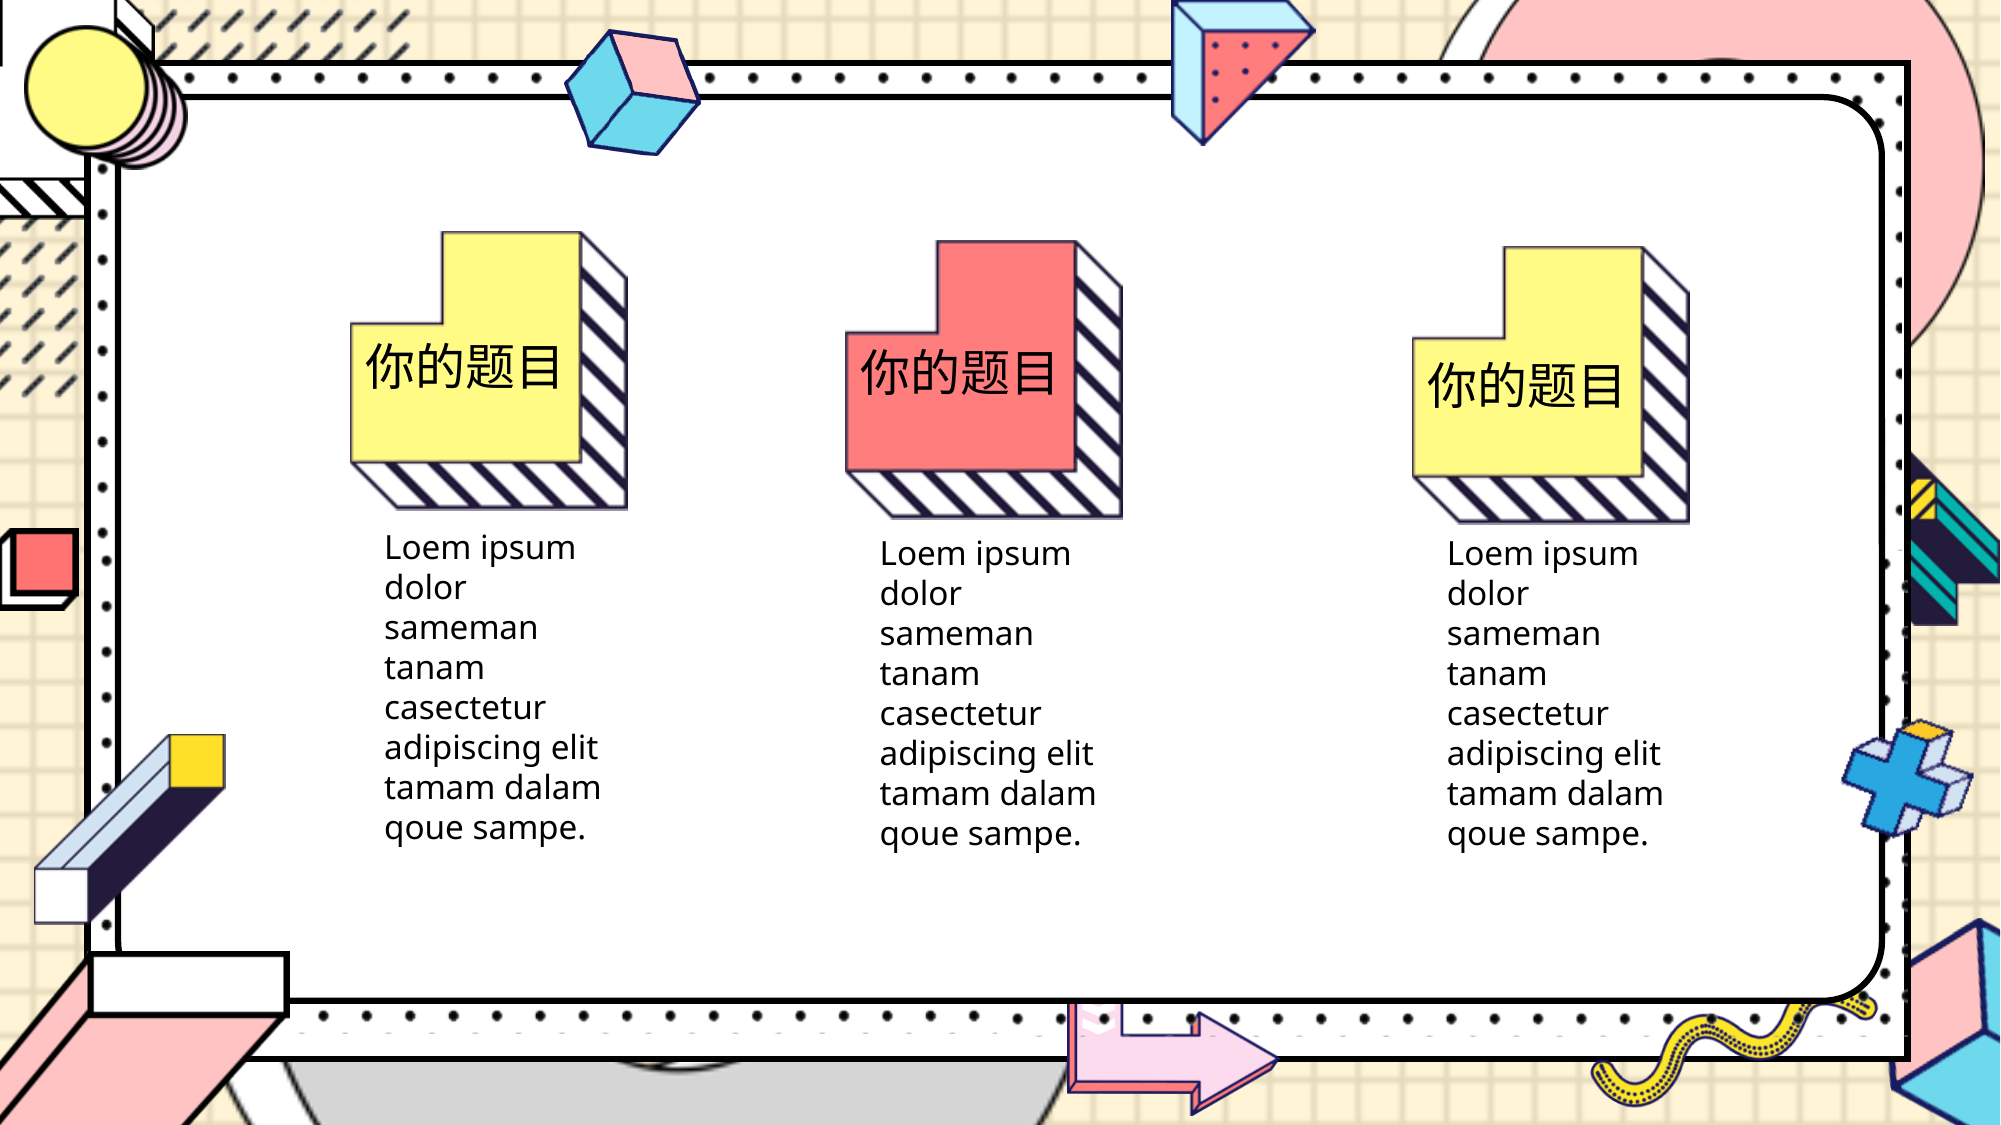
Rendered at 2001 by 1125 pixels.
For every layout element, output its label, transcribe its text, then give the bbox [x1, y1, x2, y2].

picture [845, 240, 1123, 520]
picture [24, 0, 2001, 1125]
picture [0, 220, 997, 1125]
text_box Loem ipsum dolor sameman tanam casectetur adipiscing elit tamam dalam qoue sampe. [369, 519, 628, 854]
picture [350, 231, 628, 511]
text_box Loem ipsum dolor sameman tanam casectetur adipiscing elit tamam dalam qoue sampe. [864, 524, 1123, 860]
text_box Loem ipsum dolor sameman tanam casectetur adipiscing elit tamam dalam qoue sampe. [1432, 525, 1690, 860]
picture [1412, 246, 1690, 525]
